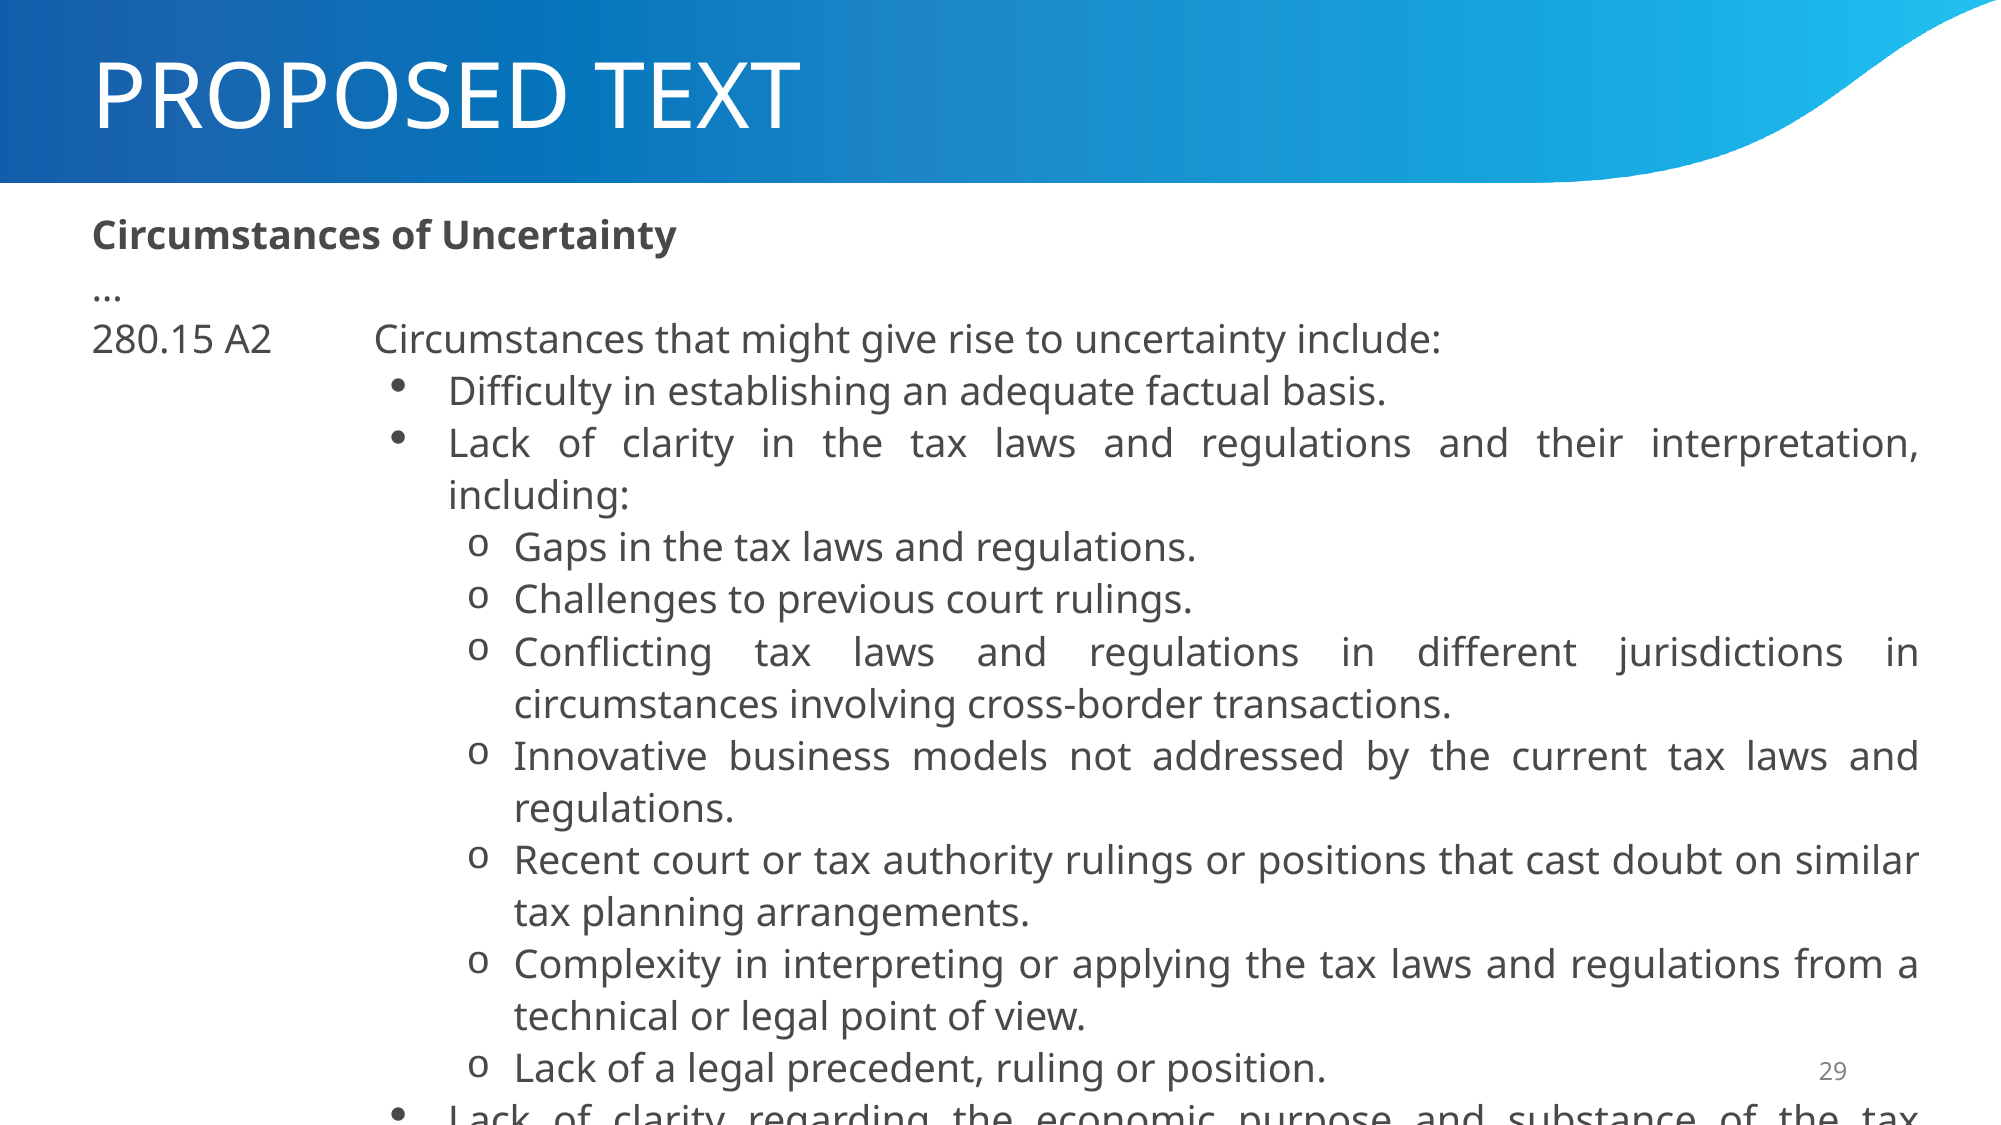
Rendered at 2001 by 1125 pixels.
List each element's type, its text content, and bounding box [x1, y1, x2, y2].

title PROPOSED TEXT [76, 4, 1780, 180]
text_box Circumstances of Uncertainty … 280.15 A2 Circumstances that might give rise to uncertainty include: Difficulty in establishing an adequate factual basis. Lack of clarity in the tax laws and regulations and their interpretation, including: Gaps in the tax laws and regulations. Challenges to previous court rulings. Conflicting tax laws and regulations in different jurisdictions in circumstances involving cross-border transactions. Innovative business models not addressed by the current tax laws and regulations. Recent court or tax authority rulings or positions that cast doubt on similar tax planning arrangements. Complexity in interpreting or applying the tax laws and regulations from a technical or legal point of view. Lack of a legal precedent, ruling or position. Lack of clarity regarding the economic purpose and substance of the tax planning. Lack of clarity about the ultimate beneficiaries of the tax planning arrangement. [76, 197, 1937, 1125]
picture [0, 0, 2000, 183]
